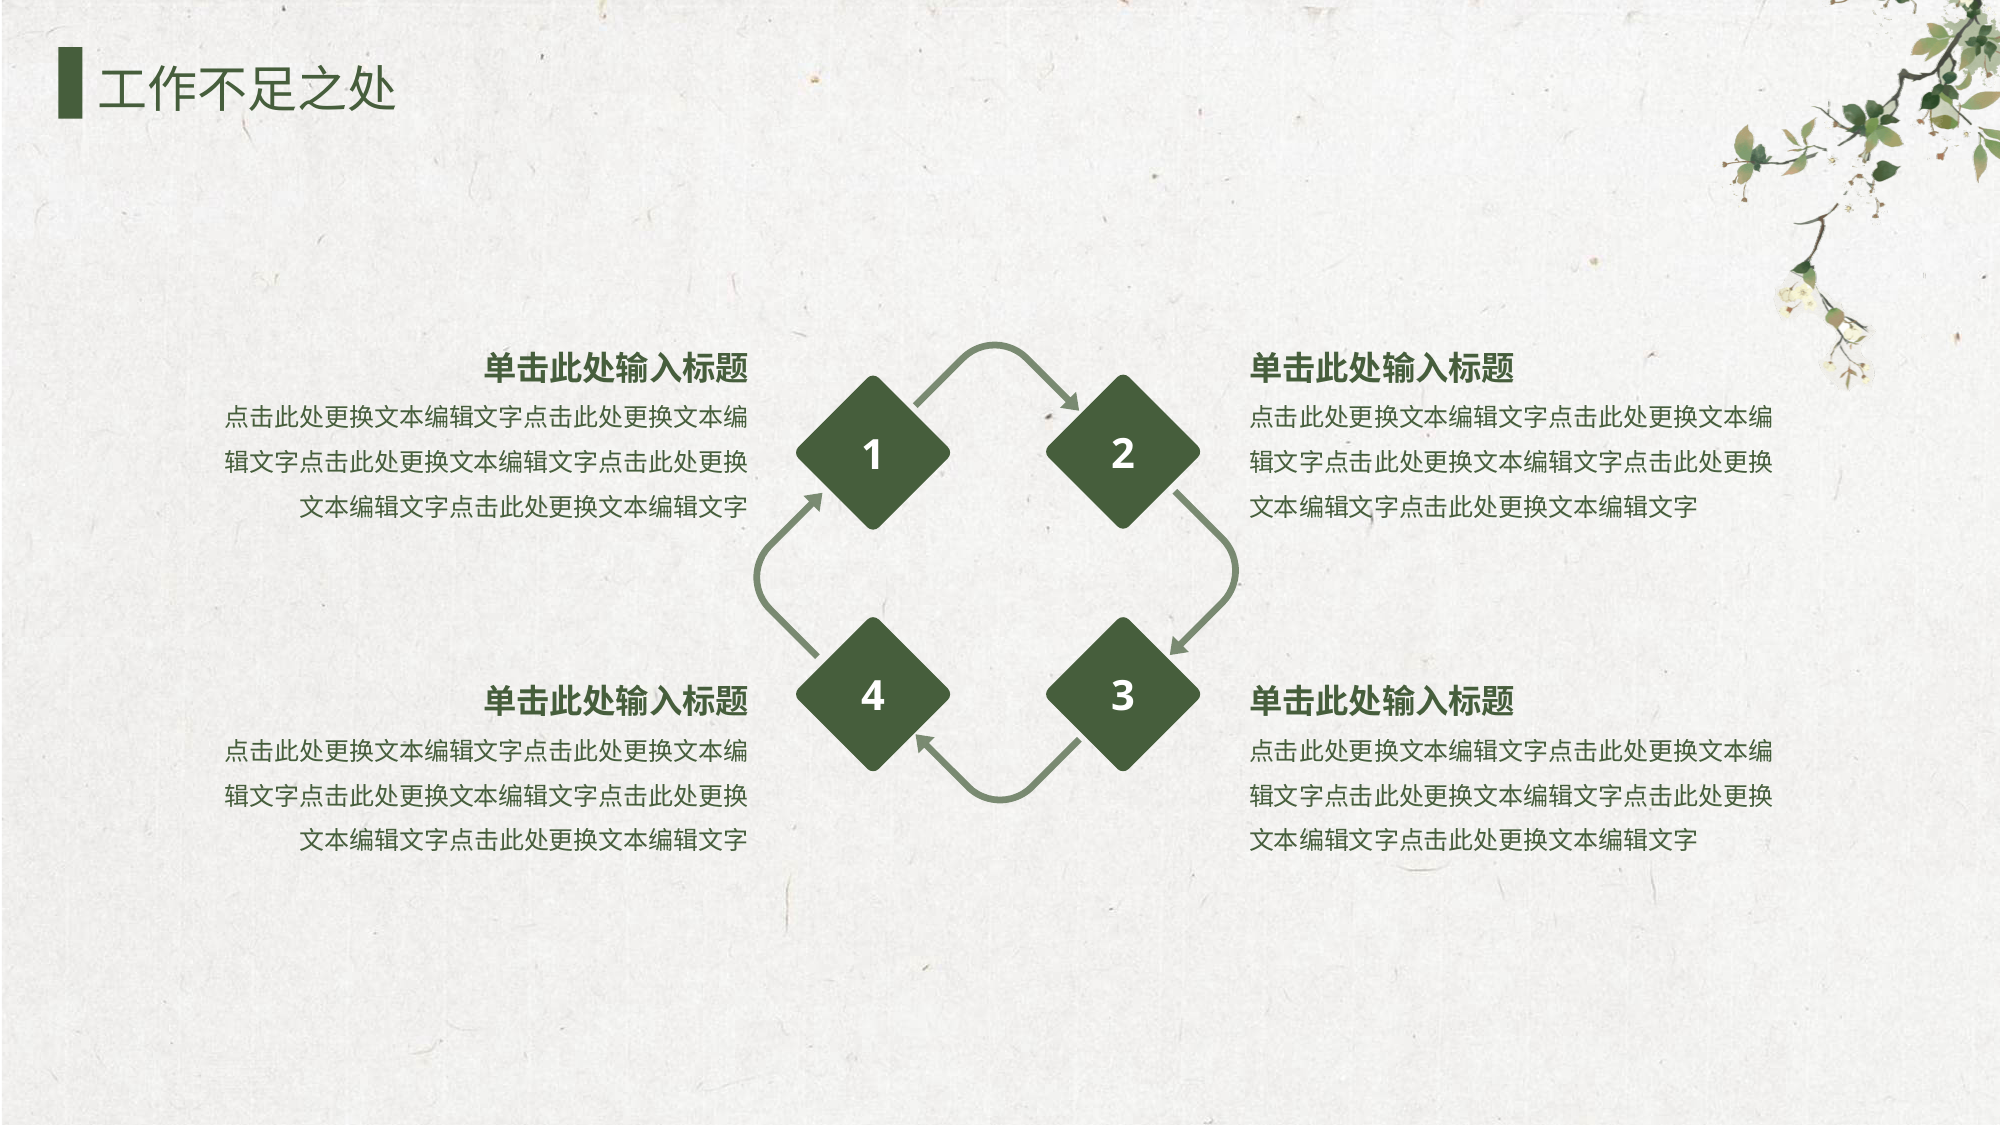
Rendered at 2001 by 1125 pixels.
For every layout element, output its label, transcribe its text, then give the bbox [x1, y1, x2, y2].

text_box [914, 733, 1083, 804]
text_box 单击此处输入标题 点击此处更换文本编辑文字点击此处更换文本编辑文字点击此处更换文本编辑文字点击此处更换文本编辑文字点击此处更换文本编辑文字 [188, 654, 761, 824]
text_box 2 [1045, 374, 1201, 530]
text_box 工作不足之处 [82, 50, 569, 125]
text_box 单击此处输入标题 点击此处更换文本编辑文字点击此处更换文本编辑文字点击此处更换文本编辑文字点击此处更换文本编辑文字点击此处更换文本编辑文字 [1237, 654, 1810, 824]
text_box 单击此处输入标题 点击此处更换文本编辑文字点击此处更换文本编辑文字点击此处更换文本编辑文字点击此处更换文本编辑文字点击此处更换文本编辑文字 [1237, 321, 1810, 491]
text_box [1169, 488, 1240, 656]
text_box [57, 46, 83, 120]
picture [1, 0, 2000, 1125]
text_box 3 [1045, 616, 1201, 772]
text_box 4 [795, 616, 951, 772]
text_box [912, 341, 1080, 412]
text_box [752, 492, 824, 660]
text_box 单击此处输入标题 点击此处更换文本编辑文字点击此处更换文本编辑文字点击此处更换文本编辑文字点击此处更换文本编辑文字点击此处更换文本编辑文字 [188, 321, 761, 491]
text_box 1 [795, 375, 951, 531]
